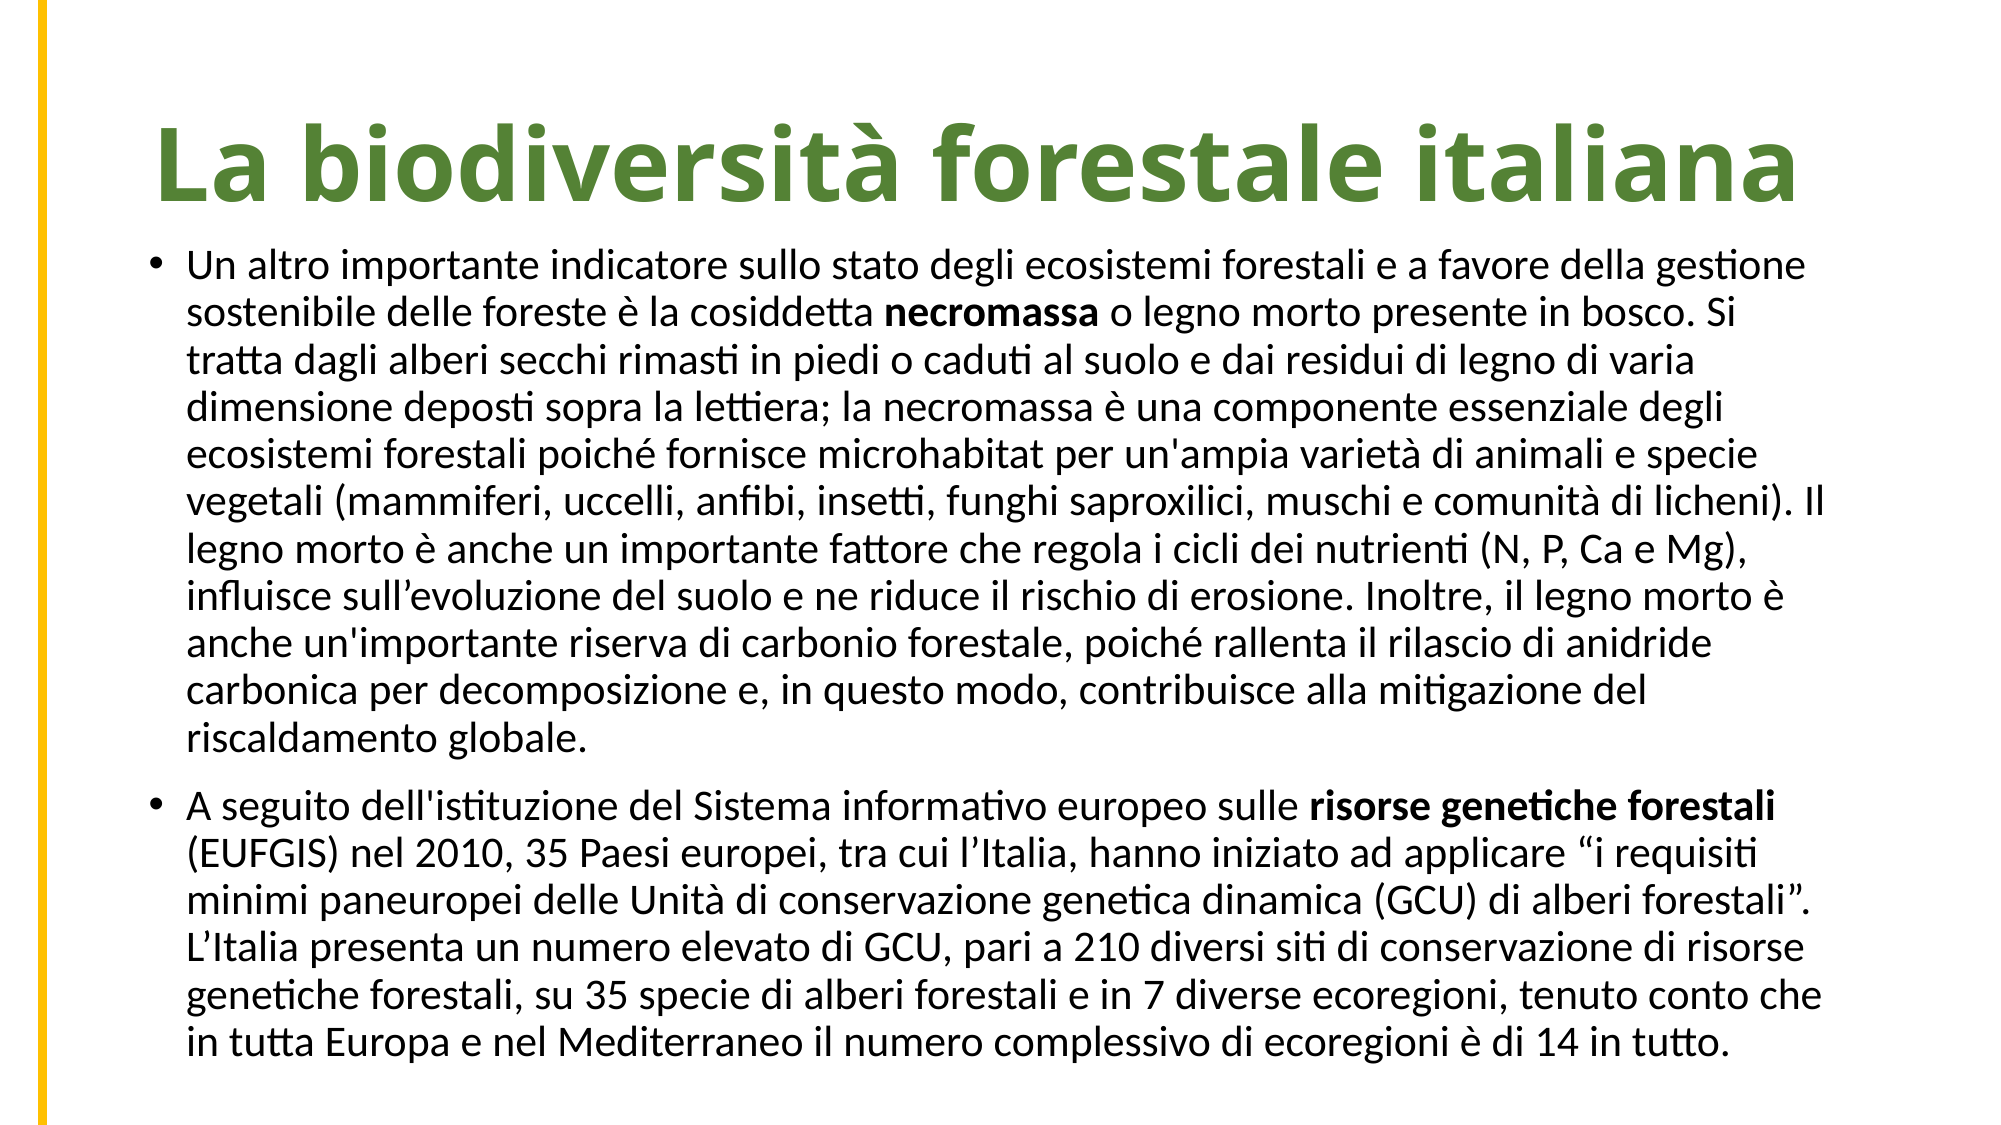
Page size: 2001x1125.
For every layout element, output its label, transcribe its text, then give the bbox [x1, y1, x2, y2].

list Un altro importante indicatore sullo stato degli ecosistemi forestali e a favore della gestione sostenibile delle foreste è la cosiddetta necromassa o legno morto presente in bosco. Si tratta dagli alberi secchi rimasti in piedi o caduti al suolo e dai residui di legno di varia dimensione deposti sopra la lettiera; la necromassa è una componente essenziale degli ecosistemi forestali poiché fornisce microhabitat per un'ampia varietà di animali e specie vegetali (mammiferi, uccelli, anfibi, insetti, funghi saproxilici, muschi e comunità di licheni). Il legno morto è anche un importante fattore che regola i cicli dei nutrienti (N, P, Ca e Mg), influisce sull’evoluzione del suolo e ne riduce il rischio di erosione. Inoltre, il legno morto è anche un'importante riserva di carbonio forestale, poiché rallenta il rilascio di anidride carbonica per decomposizione e, in questo modo, contribuisce alla mitigazione del riscaldamento globale. A seguito dell'istituzione del Sistema informativo europeo sulle risorse genetiche forestali (EUFGIS) nel 2010, 35 Paesi europei, tra cui l’Italia, hanno iniziato ad applicare “i requisiti minimi paneuropei delle Unità di conservazione genetica dinamica (GCU) di alberi forestali”. L’Italia presenta un numero elevato di GCU, pari a 210 diversi siti di conservazione di risorse genetiche forestali, su 35 specie di alberi forestali e in 7 diverse ecoregioni, tenuto conto che in tutta Europa e nel Mediterraneo il numero complessivo di ecoregioni è di 14 in tutto. [133, 234, 1859, 1078]
text_box La biodiversità forestale italiana [137, 59, 1863, 278]
